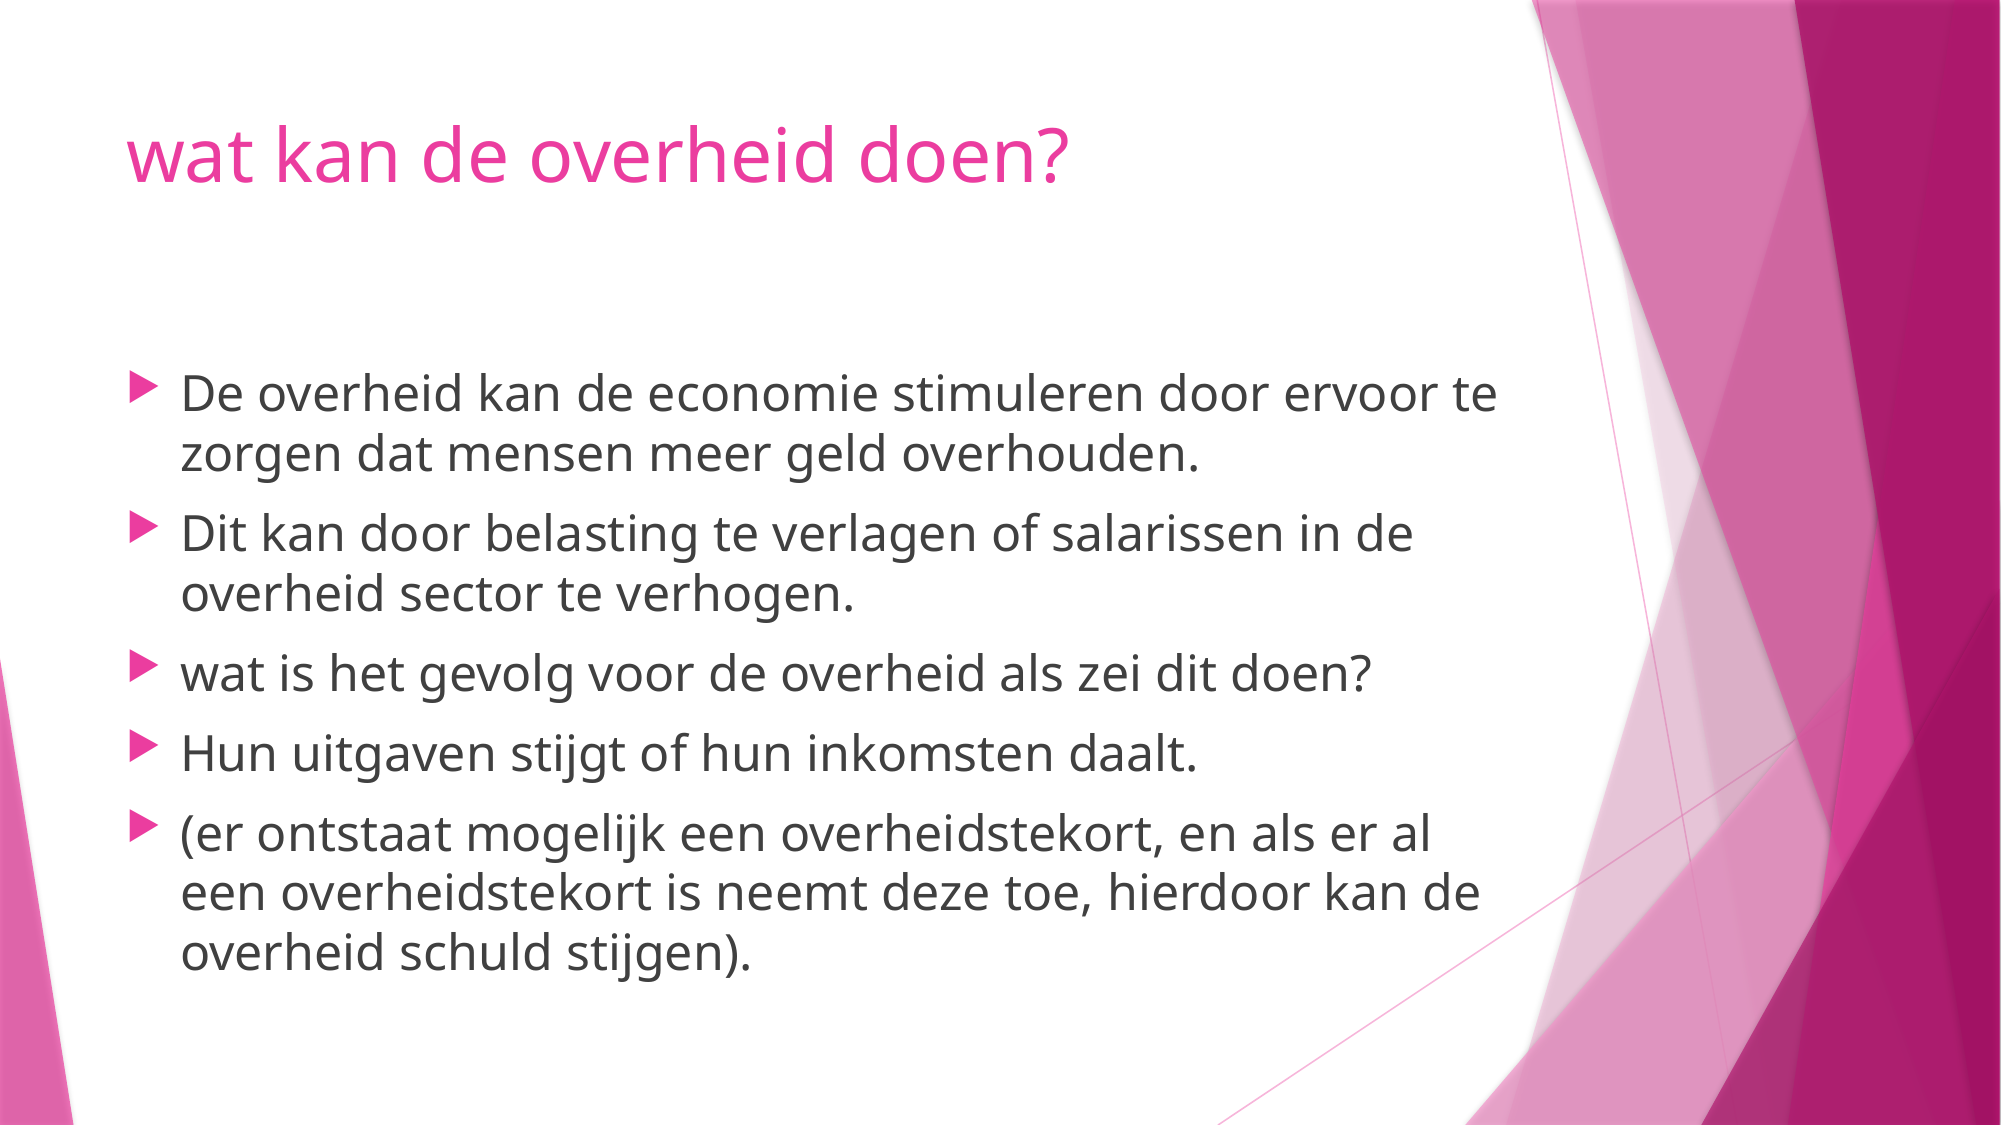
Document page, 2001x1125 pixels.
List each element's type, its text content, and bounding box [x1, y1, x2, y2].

list De overheid kan de economie stimuleren door ervoor te zorgen dat mensen meer geld overhouden. Dit kan door belasting te verlagen of salarissen in de overheid sector te verhogen. wat is het gevolg voor de overheid als zei dit doen? Hun uitgaven stijgt of hun inkomsten daalt. (er ontstaat mogelijk een overheidstekort, en als er al een overheidstekort is neemt deze toe, hierdoor kan de overheid schuld stijgen). [111, 354, 1522, 992]
title wat kan de overheid doen? [111, 99, 1522, 317]
